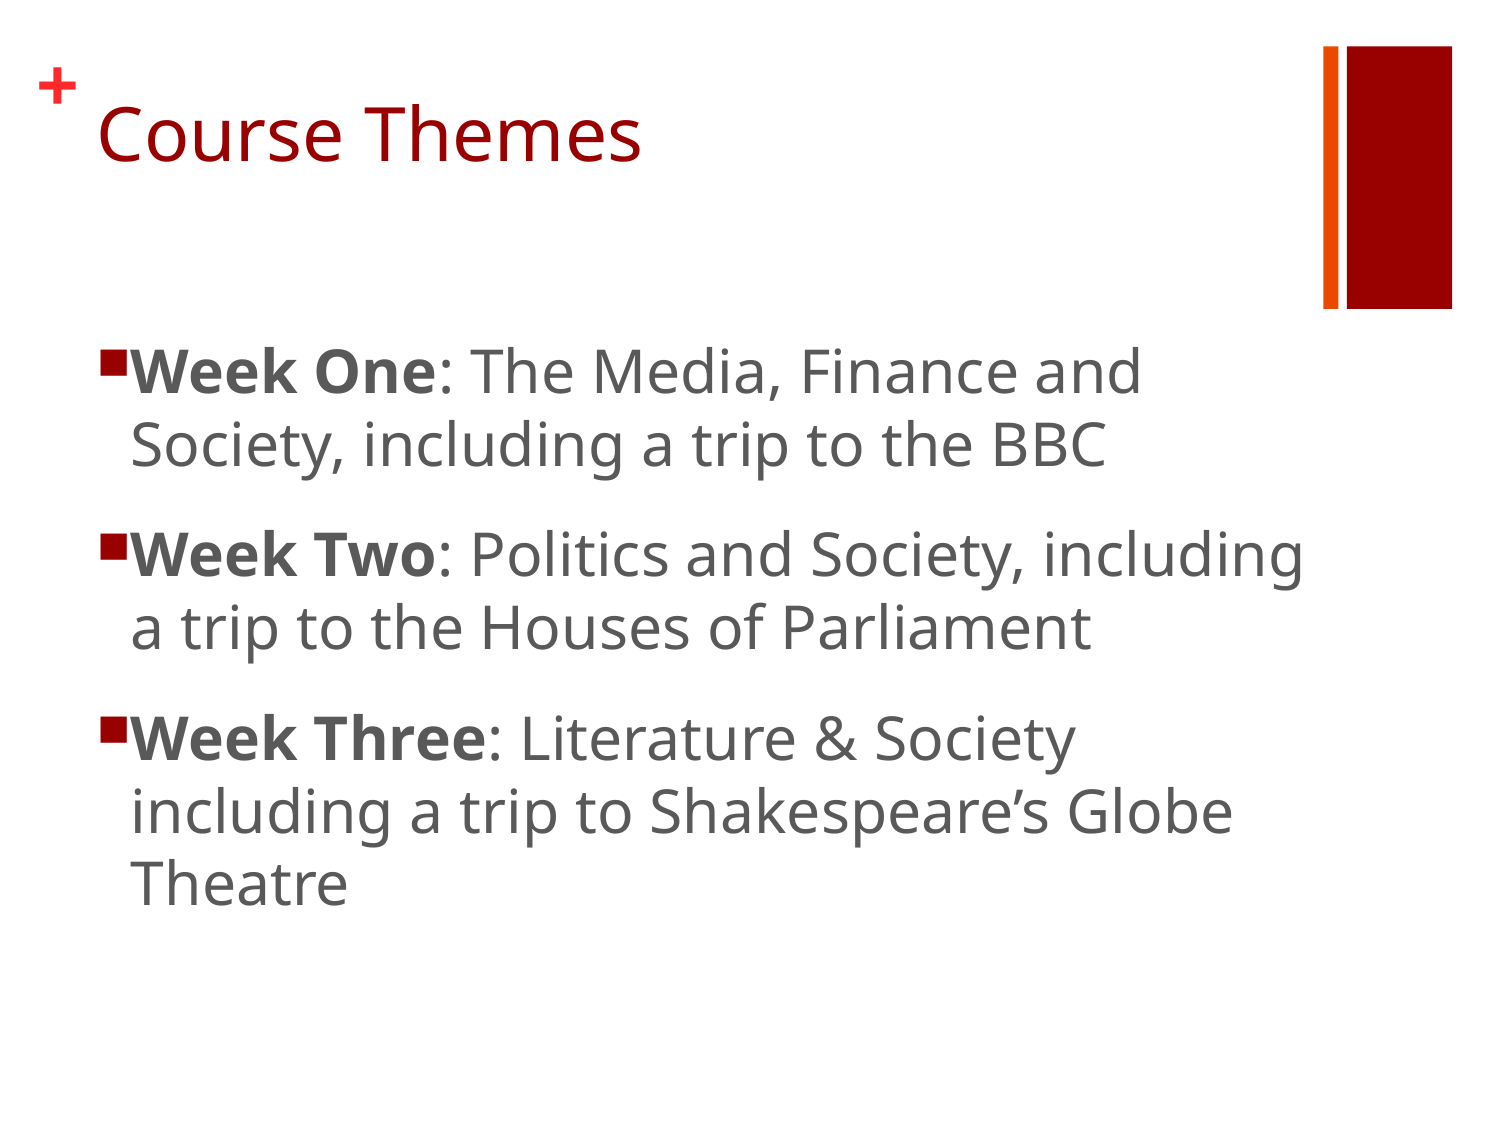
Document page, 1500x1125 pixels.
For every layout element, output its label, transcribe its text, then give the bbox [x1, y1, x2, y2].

list Week One: The Media, Finance and Society, including a trip to the BBC Week Two: Politics and Society, including a trip to the Houses of Parliament Week Three: Literature & Society including a trip to Shakespeare’s Globe Theatre [81, 324, 1322, 1005]
title Course Themes [81, 79, 1322, 263]
